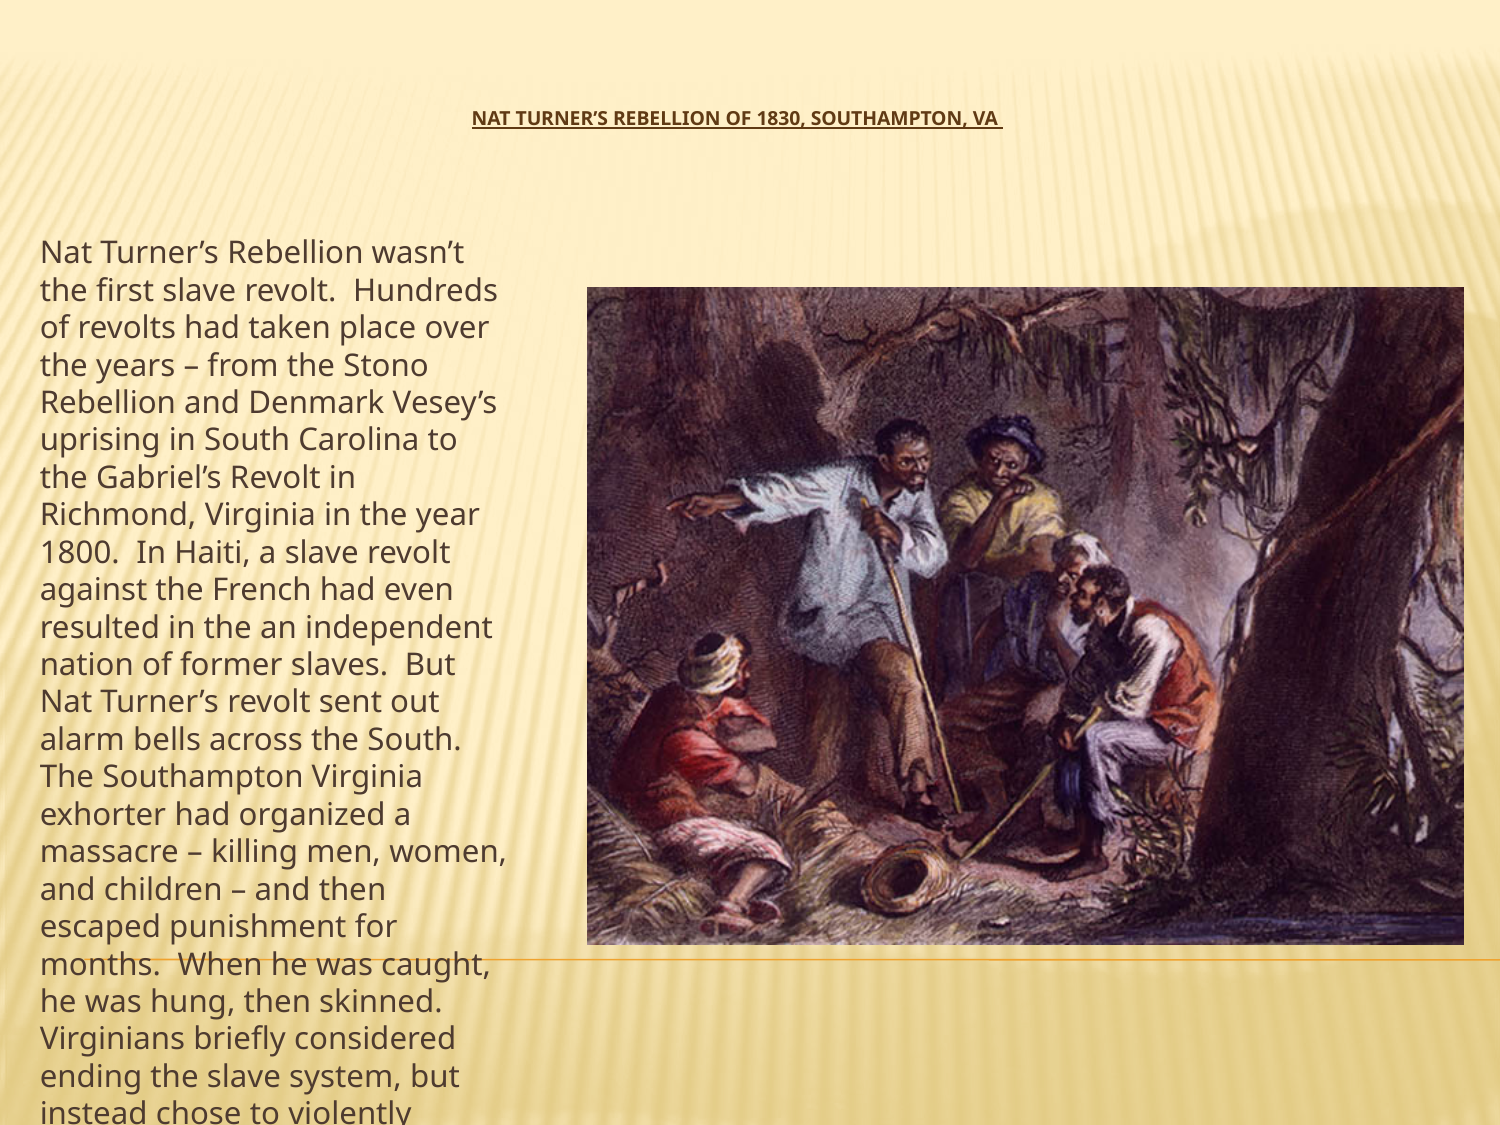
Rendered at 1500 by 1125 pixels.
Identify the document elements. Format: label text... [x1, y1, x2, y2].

title Nat Turner’s Rebellion of 1830, Southampton, VA [37, 37, 1438, 225]
list Nat Turner’s Rebellion wasn’t the first slave revolt. Hundreds of revolts had taken place over the years – from the Stono Rebellion and Denmark Vesey’s uprising in South Carolina to the Gabriel’s Revolt in Richmond, Virginia in the year 1800. In Haiti, a slave revolt against the French had even resulted in the an independent nation of former slaves. But Nat Turner’s revolt sent out alarm bells across the South. The Southampton Virginia exhorter had organized a massacre – killing men, women, and children – and then escaped punishment for months. When he was caught, he was hung, then skinned. Virginians briefly considered ending the slave system, but instead chose to violently punish the conspirators and then create stricter laws controlling slavery. [24, 224, 525, 1013]
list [587, 287, 1464, 945]
